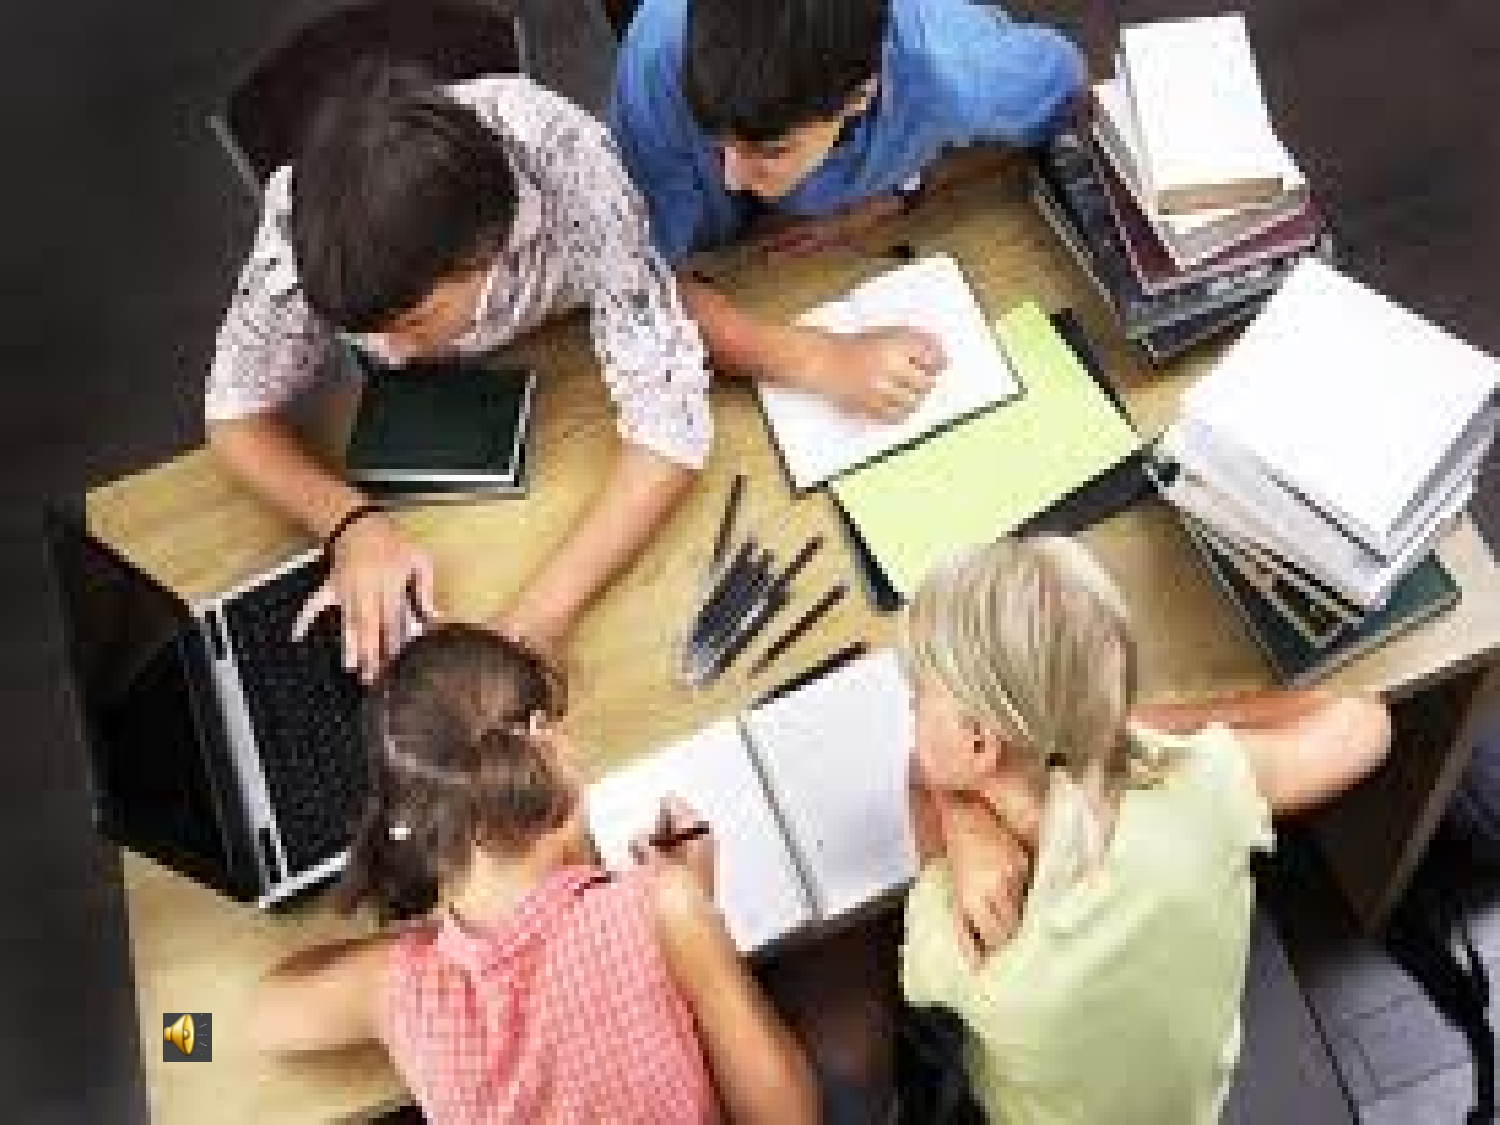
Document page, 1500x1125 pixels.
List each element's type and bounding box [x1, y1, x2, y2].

picture [162, 1012, 213, 1063]
list [0, 0, 1500, 1125]
